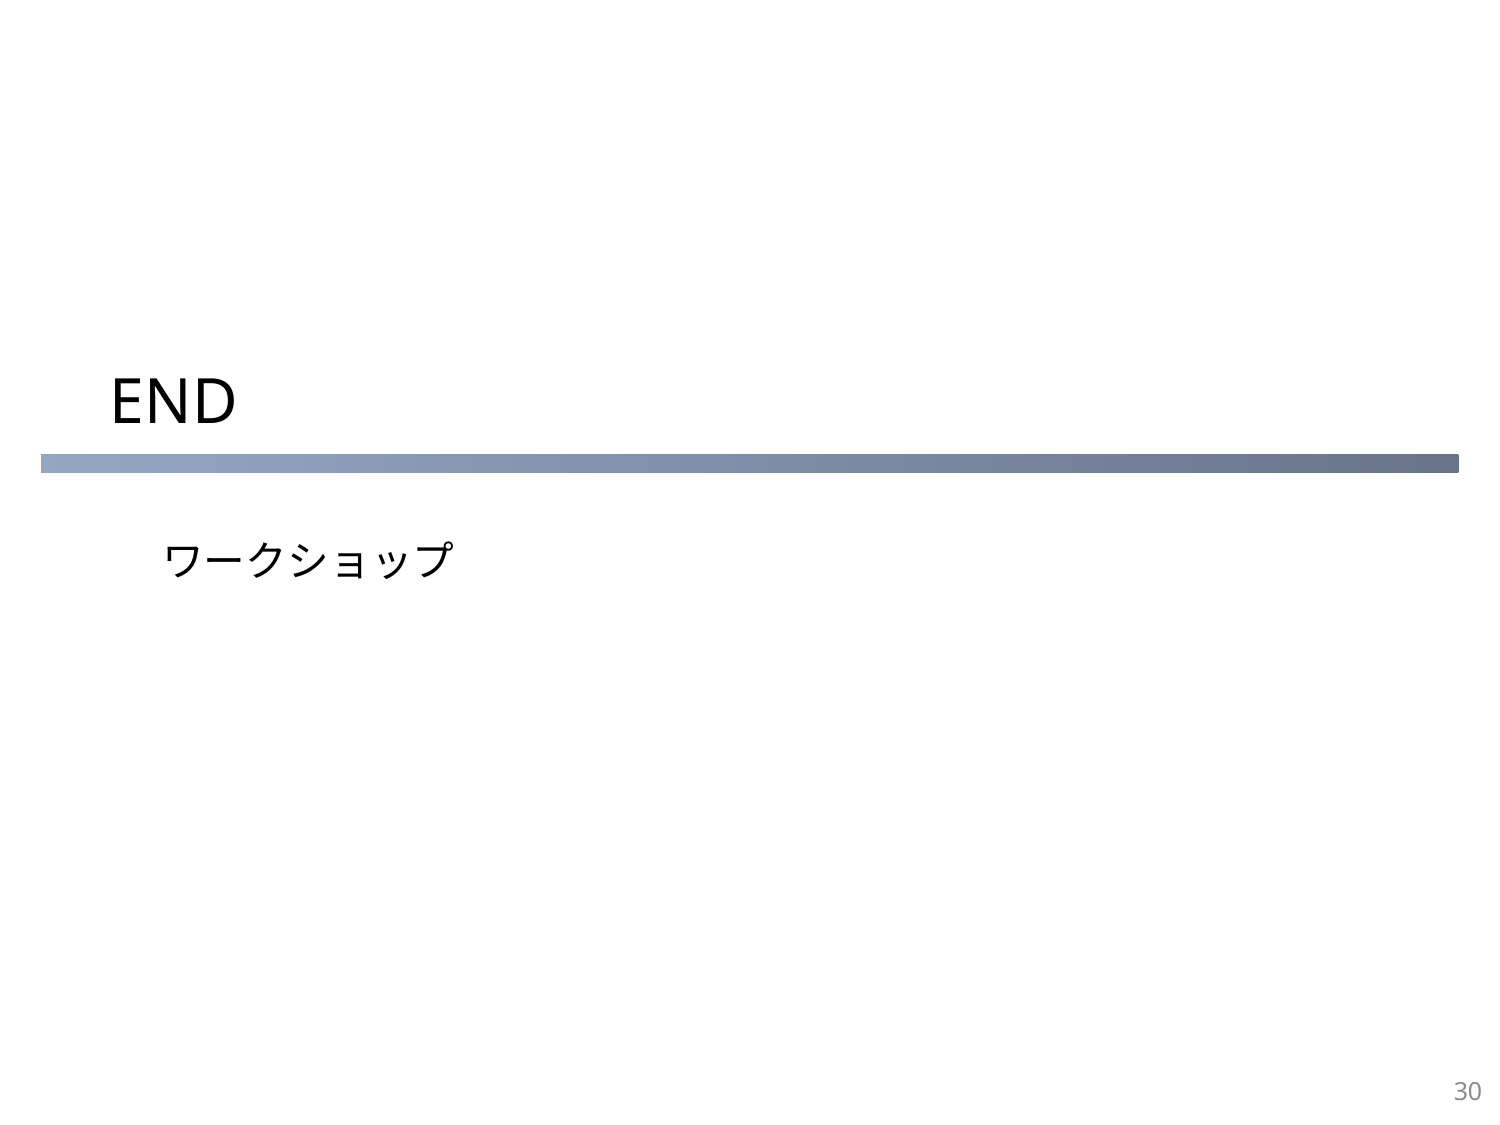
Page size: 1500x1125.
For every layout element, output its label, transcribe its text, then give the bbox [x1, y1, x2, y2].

text_box [40, 454, 1460, 474]
text_box END [94, 353, 253, 443]
slide_number 30 [1159, 1062, 1498, 1123]
text_box ワークショップ [147, 527, 1022, 592]
